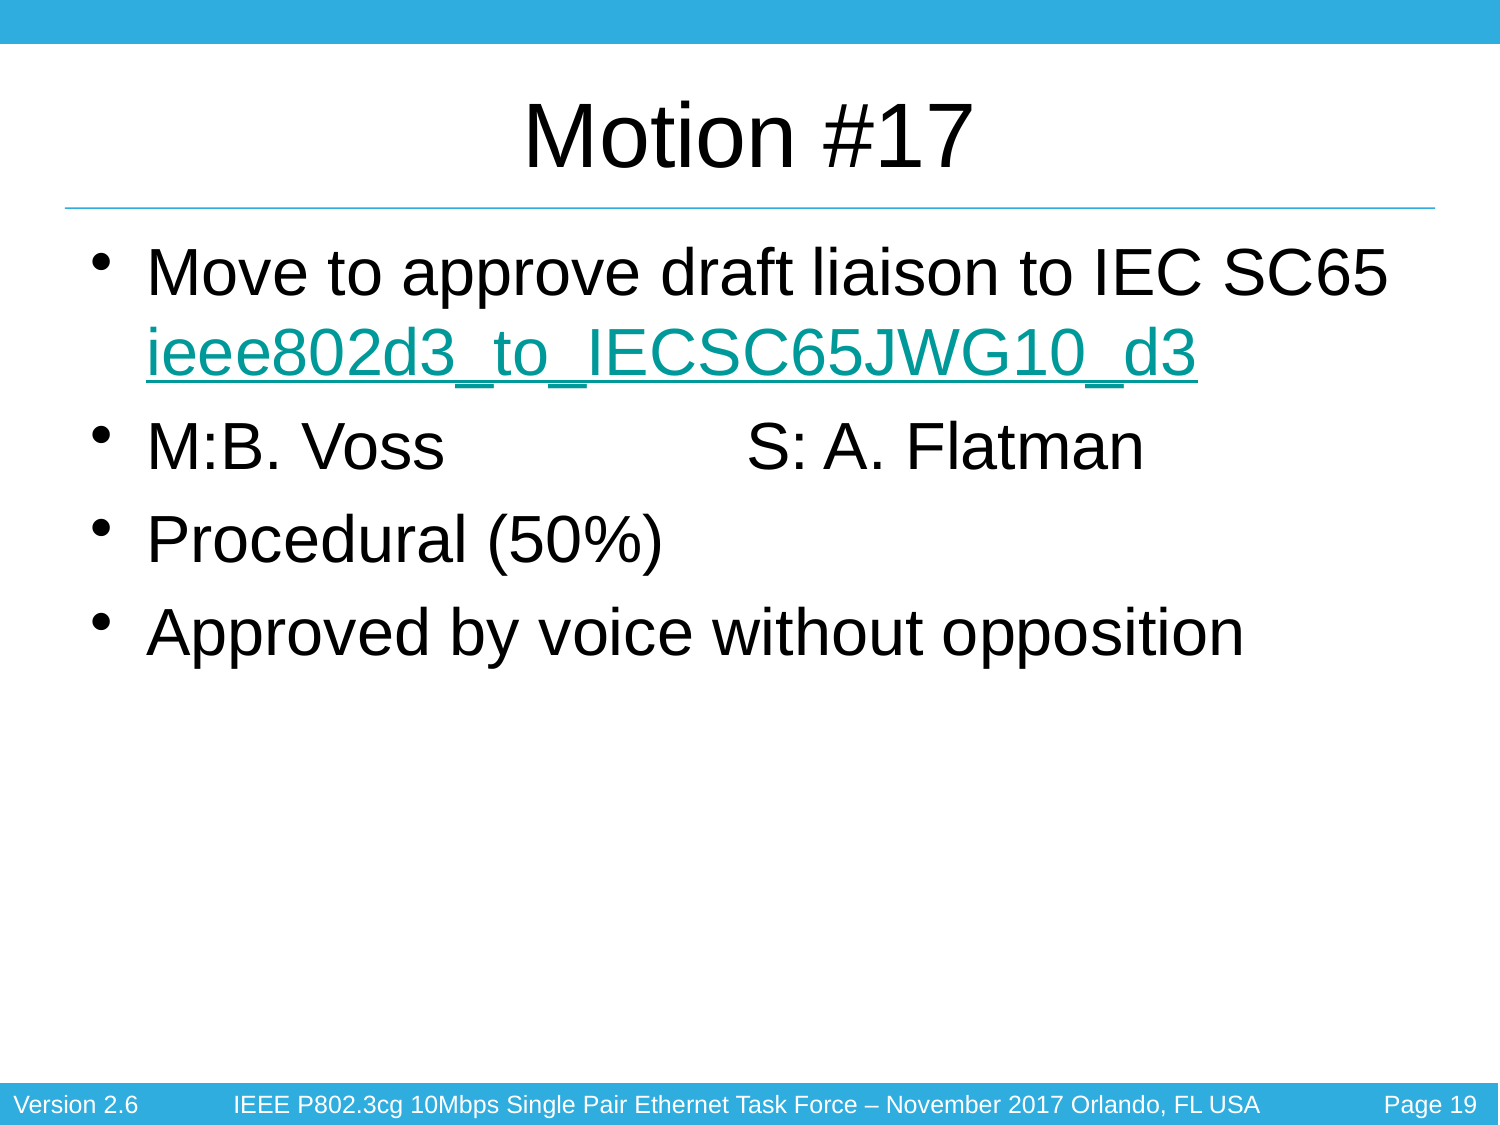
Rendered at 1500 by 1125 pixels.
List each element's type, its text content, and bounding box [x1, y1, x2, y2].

list Move to approve draft liaison to IEC SC65 ieee802d3_to_IECSC65JWG10_d3 M:B. Voss S: A. Flatman Procedural (50%) Approved by voice without opposition [74, 221, 1426, 965]
title Motion #17 [74, 66, 1426, 197]
